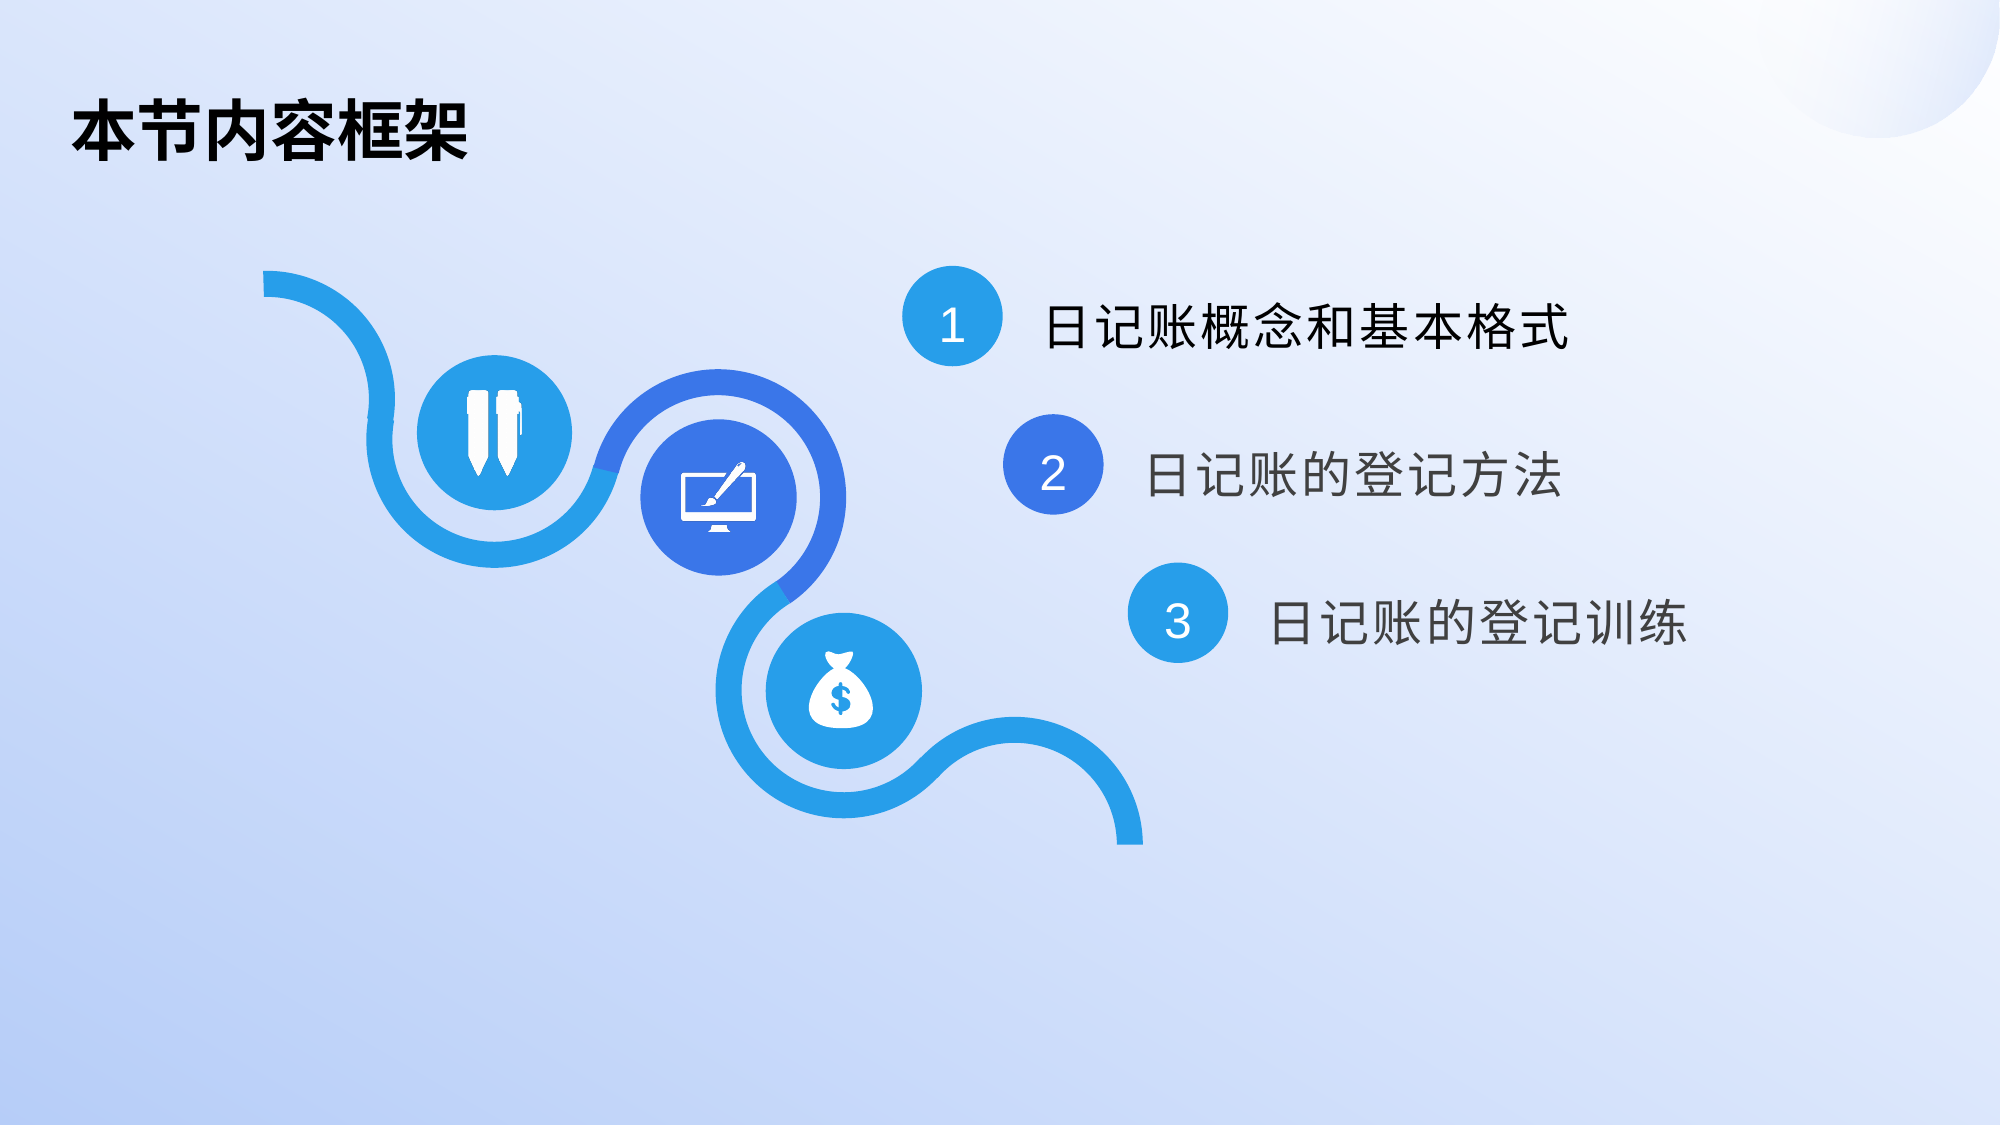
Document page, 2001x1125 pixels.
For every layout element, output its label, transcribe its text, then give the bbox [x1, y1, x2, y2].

text_box 日记账的登记方法 [1127, 414, 1834, 515]
title 本节内容框架 [70, 61, 1871, 249]
text_box [365, 414, 619, 569]
text_box [916, 715, 1144, 846]
text_box [415, 354, 574, 512]
text_box 日记账概念和基本格式 [1026, 265, 1819, 367]
text_box [592, 368, 848, 604]
text_box 2 [1002, 413, 1105, 516]
text_box 日记账的登记训练 [1251, 562, 1962, 663]
text_box [639, 418, 798, 577]
text_box 3 [1126, 561, 1230, 664]
text_box [808, 651, 873, 729]
text_box [764, 611, 924, 771]
text_box 1 [901, 264, 1004, 368]
picture [681, 462, 756, 532]
text_box [262, 269, 396, 420]
picture [467, 390, 522, 476]
text_box [714, 579, 937, 820]
